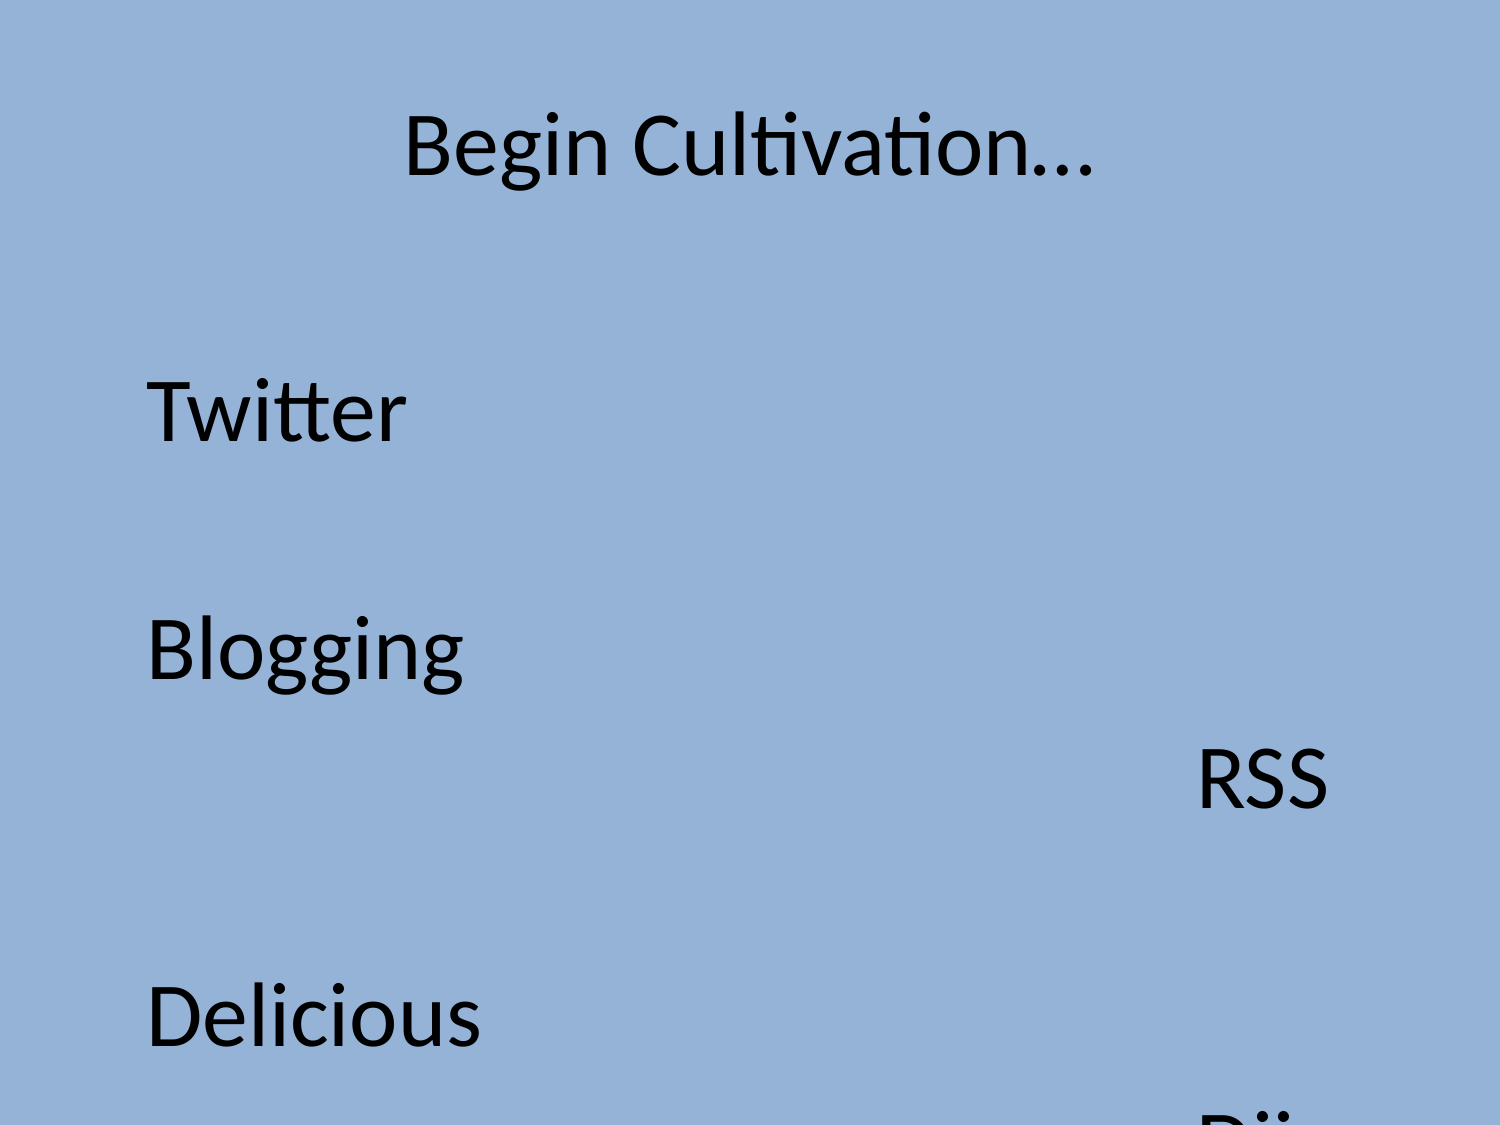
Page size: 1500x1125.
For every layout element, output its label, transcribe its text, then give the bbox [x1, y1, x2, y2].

title Begin Cultivation… [75, 45, 1425, 233]
list Twitter Blogging RSS Delicious Diigo [75, 262, 1425, 1005]
